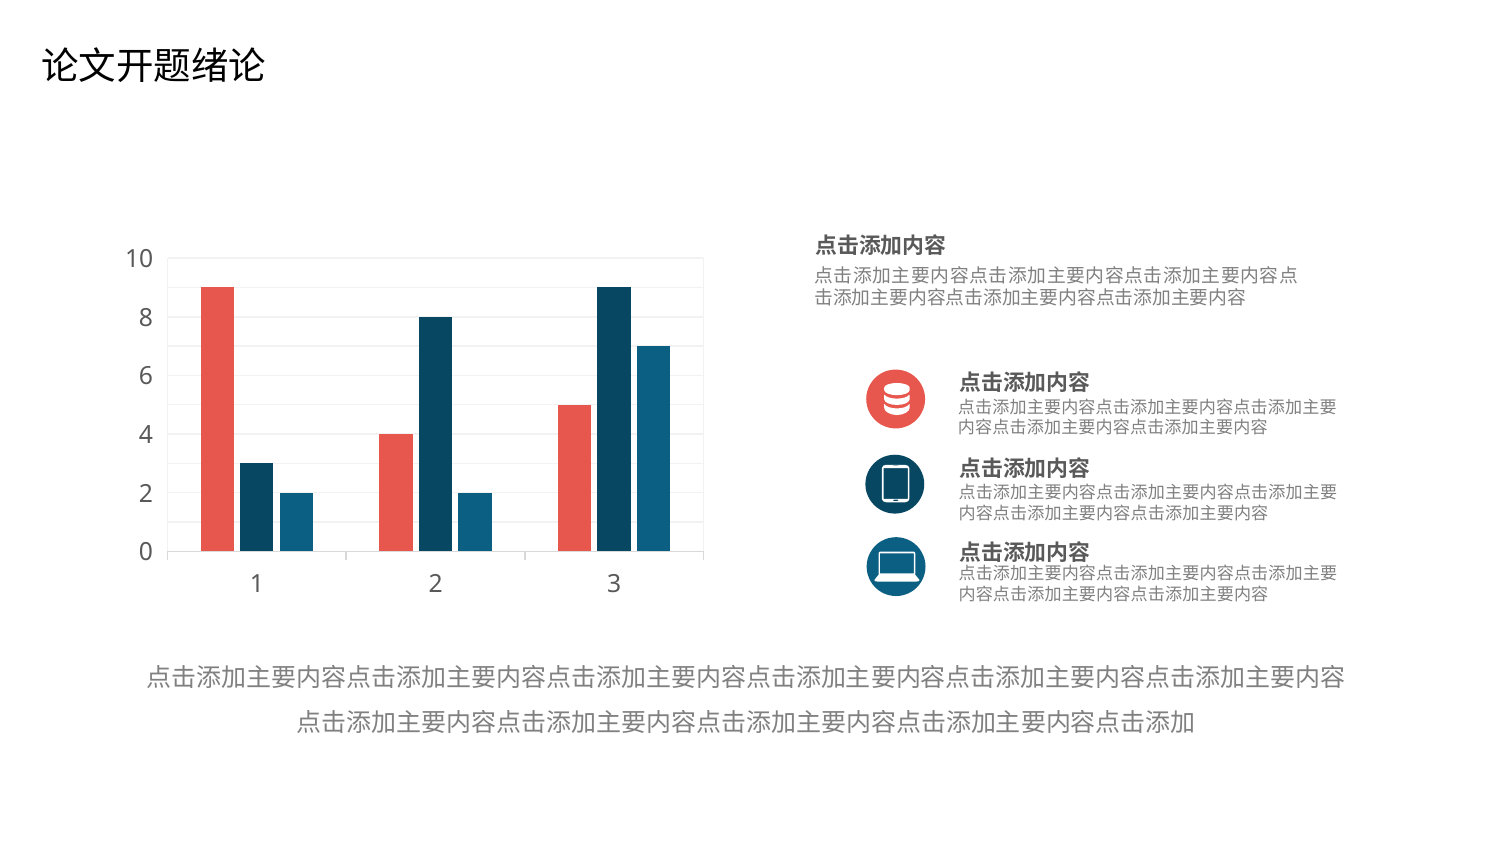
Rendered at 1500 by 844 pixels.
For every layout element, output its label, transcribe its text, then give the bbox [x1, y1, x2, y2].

text_box [884, 404, 910, 416]
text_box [943, 447, 1370, 531]
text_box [865, 454, 925, 514]
text_box 点击添加内容 [800, 224, 962, 266]
text_box 点击添加主要内容点击添加主要内容点击添加主要内容点击添加主要内容点击添加主要内容点击添加主要内容 [799, 255, 1313, 316]
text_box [943, 361, 1360, 446]
text_box [884, 382, 910, 405]
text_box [866, 537, 926, 597]
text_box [943, 531, 1370, 612]
text_box 点击添加主要内容点击添加主要内容点击添加主要内容点击添加主要内容点击添加主要内容点击添加主要内容点击添加主要内容点击添加主要内容点击添加主要内容点击添加主要内容点击添加 [124, 638, 1370, 744]
chart [124, 238, 729, 623]
text_box [865, 368, 927, 430]
